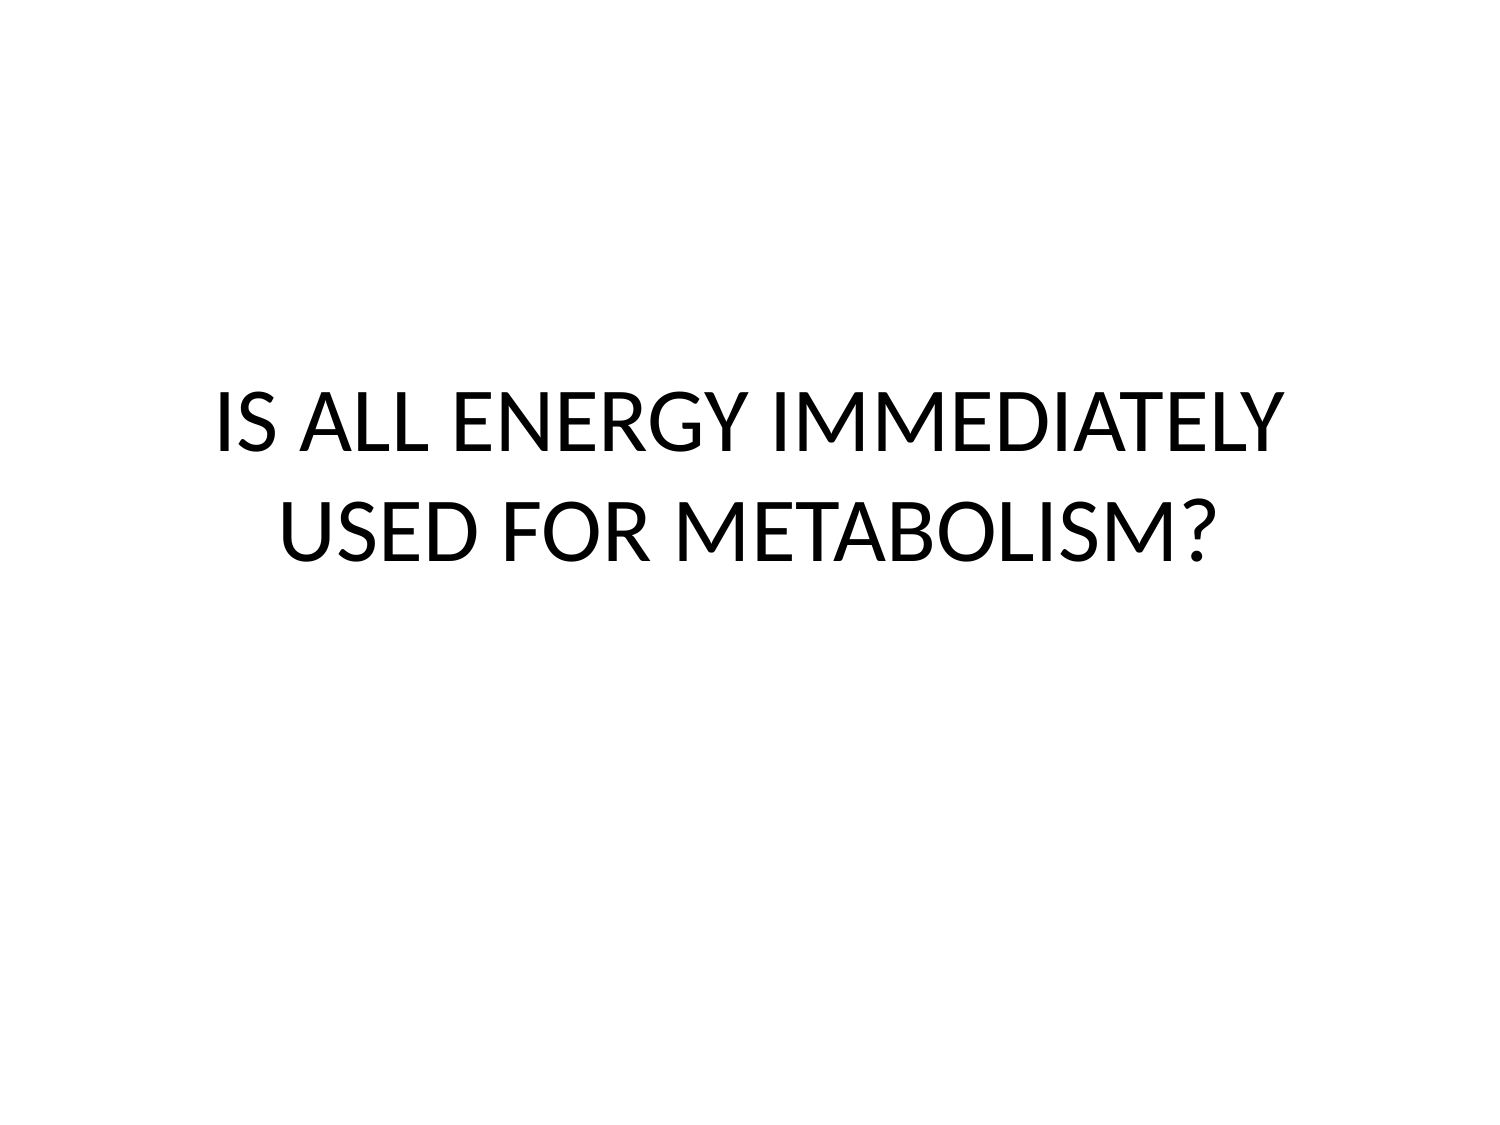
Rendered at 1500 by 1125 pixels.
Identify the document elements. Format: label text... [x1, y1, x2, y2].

title IS ALL ENERGY IMMEDIATELY USED FOR METABOLISM? [112, 349, 1388, 591]
